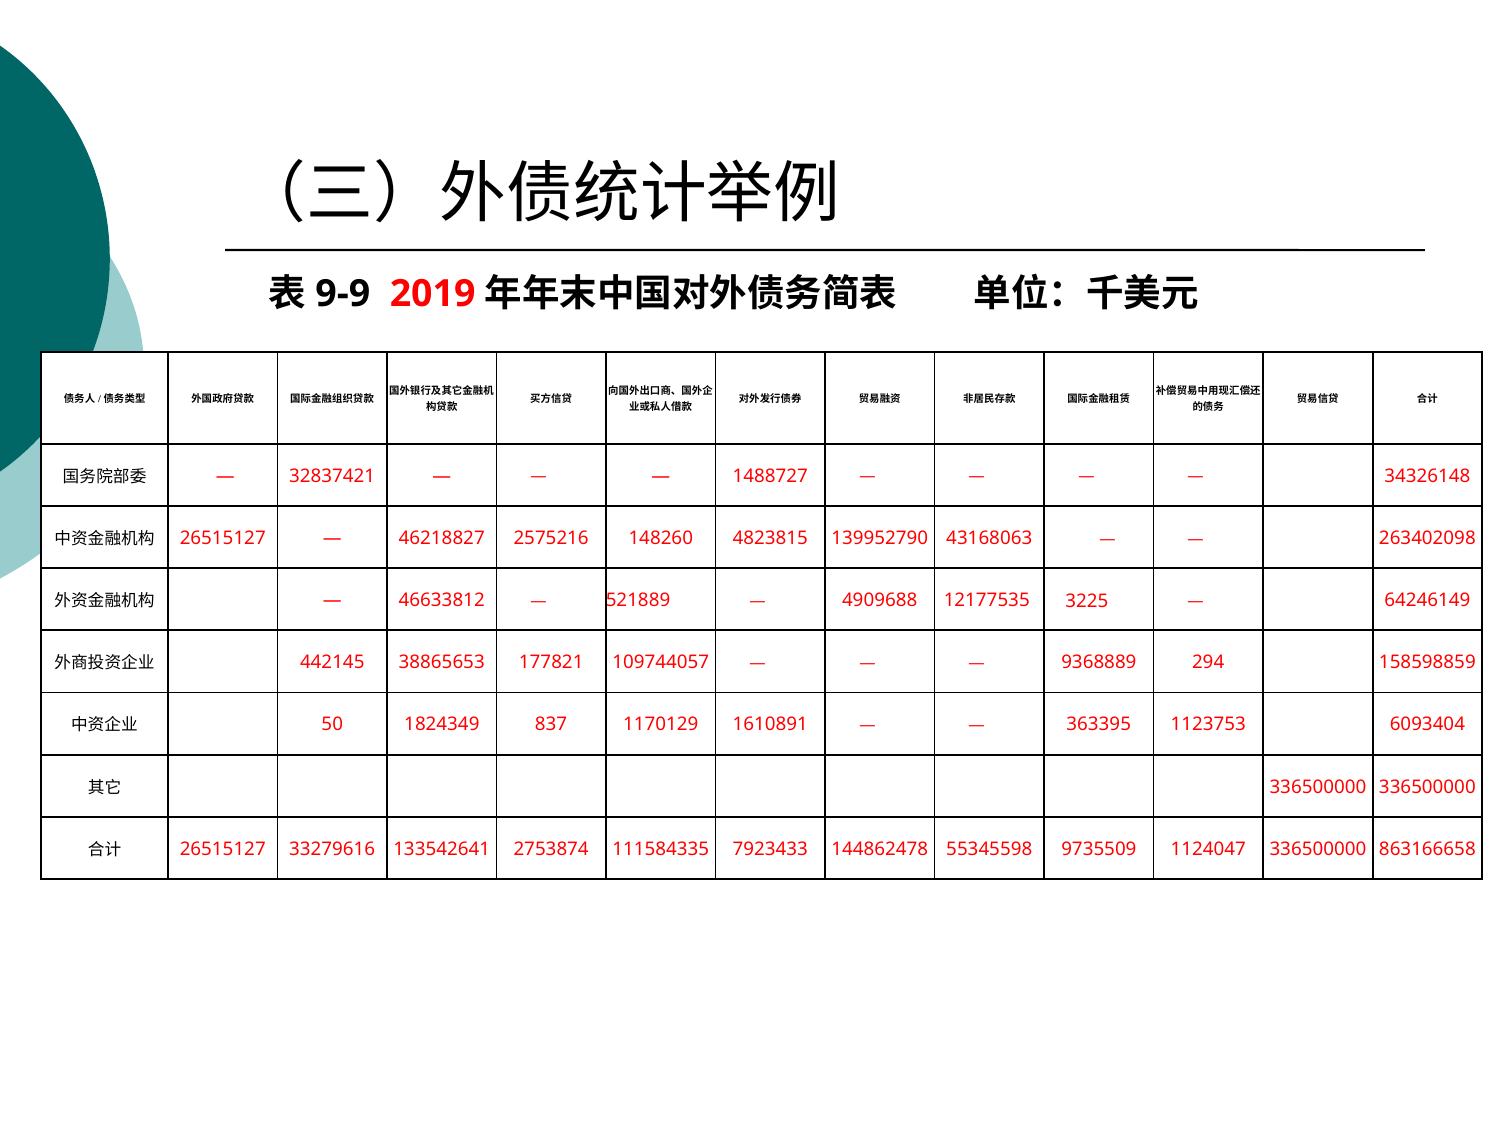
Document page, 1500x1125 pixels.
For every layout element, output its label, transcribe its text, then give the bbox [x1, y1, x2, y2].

table_cell — [935, 631, 1043, 692]
table_cell 6093404 [1374, 693, 1481, 754]
table_cell 9368889 [1045, 631, 1153, 692]
table_header 外国政府贷款 [169, 353, 277, 443]
table_cell 中资金融机构 [42, 507, 167, 567]
table_cell 12177535 [935, 569, 1043, 629]
table_cell 863166658 [1374, 818, 1481, 878]
table_header 补偿贸易中用现汇偿还的债务 [1154, 353, 1262, 443]
table_cell [935, 756, 1043, 816]
table_header 向国外出口商、国外企业或私人借款 [607, 353, 715, 443]
table_cell 4823815 [716, 507, 824, 567]
table_cell 34326148 [1374, 445, 1481, 505]
table_cell 7923433 [716, 818, 824, 878]
table_cell — [1045, 445, 1153, 505]
table_cell 38865653 [388, 631, 496, 692]
list 表9-9 2019年年末中国对外债务简表 单位：千美元 [253, 260, 1331, 330]
table_header 贸易融资 [826, 353, 934, 443]
table_cell [716, 756, 824, 816]
table_cell — [497, 445, 605, 505]
table_cell — [826, 693, 934, 754]
table_cell 336500000 [1374, 756, 1481, 816]
table_cell [169, 693, 277, 754]
table_cell 其它 [42, 756, 167, 816]
table_cell 148260 [607, 507, 715, 567]
table_cell 363395 [1045, 693, 1153, 754]
table_cell 111584335 [607, 818, 715, 878]
table_cell [1264, 507, 1372, 567]
table_cell 4909688 [826, 569, 934, 629]
table_cell [1264, 569, 1372, 629]
table_cell 1824349 [388, 693, 496, 754]
table_cell 336500000 [1264, 756, 1372, 816]
table_cell [278, 756, 386, 816]
table_header 非居民存款 [935, 353, 1043, 443]
table_header 国外银行及其它金融机构贷款 [388, 353, 496, 443]
table_cell — [1154, 445, 1262, 505]
table_header 国际金融租赁 [1045, 353, 1153, 443]
table_cell — [716, 631, 824, 692]
table_cell 43168063 [935, 507, 1043, 567]
table_cell [1045, 756, 1153, 816]
table_cell [169, 569, 277, 629]
table_cell — [1154, 507, 1262, 567]
table_cell 294 [1154, 631, 1262, 692]
table_cell — [388, 445, 496, 505]
table_cell [1264, 631, 1372, 692]
table_cell 33279616 [278, 818, 386, 878]
table_cell — [278, 569, 386, 629]
table_cell 55345598 [935, 818, 1043, 878]
table_cell 64246149 [1374, 569, 1481, 629]
table_cell [607, 756, 715, 816]
table_cell 336500000 [1264, 818, 1372, 878]
table_cell 3225 [1045, 569, 1153, 629]
table_cell 中资企业 [42, 693, 167, 754]
table_cell 合计 [42, 818, 167, 878]
table_cell — [1045, 507, 1153, 567]
table_cell — [278, 507, 386, 567]
table_cell 2575216 [497, 507, 605, 567]
table_cell [388, 756, 496, 816]
table_cell 外商投资企业 [42, 631, 167, 692]
table_cell [497, 756, 605, 816]
table_cell — [169, 445, 277, 505]
table_cell 144862478 [826, 818, 934, 878]
table_cell [826, 756, 934, 816]
table_cell [1264, 693, 1372, 754]
table_header 债务人/债务类型 [42, 353, 167, 443]
table_cell 9735509 [1045, 818, 1153, 878]
table_cell 1123753 [1154, 693, 1262, 754]
table_cell — [607, 445, 715, 505]
table_header 对外发行债券 [716, 353, 824, 443]
table_cell — [935, 693, 1043, 754]
table_cell — [935, 445, 1043, 505]
table_cell — [497, 569, 605, 629]
table_cell 139952790 [826, 507, 934, 567]
table_cell 133542641 [388, 818, 496, 878]
table_cell — [826, 631, 934, 692]
table_cell 32837421 [278, 445, 386, 505]
table_cell 国务院部委 [42, 445, 167, 505]
table_cell 46633812 [388, 569, 496, 629]
table_cell — [826, 445, 934, 505]
table_cell [169, 756, 277, 816]
table_header 合计 [1374, 353, 1481, 443]
table_cell 263402098 [1374, 507, 1481, 567]
table_cell 1610891 [716, 693, 824, 754]
table_cell 外资金融机构 [42, 569, 167, 629]
table_cell 521889 [607, 569, 715, 629]
table_cell 50 [278, 693, 386, 754]
table_header 国际金融组织贷款 [278, 353, 386, 443]
table_cell 1488727 [716, 445, 824, 505]
table_cell [1264, 445, 1372, 505]
table_cell 26515127 [169, 818, 277, 878]
table_cell 1170129 [607, 693, 715, 754]
table_header 买方信贷 [497, 353, 605, 443]
table_cell 26515127 [169, 507, 277, 567]
table_cell 46218827 [388, 507, 496, 567]
table_cell [169, 631, 277, 692]
table_cell 442145 [278, 631, 386, 692]
table_cell — [716, 569, 824, 629]
table_cell 177821 [497, 631, 605, 692]
table_cell 2753874 [497, 818, 605, 878]
table_cell 109744057 [607, 631, 715, 692]
table_cell 837 [497, 693, 605, 754]
table_header 贸易信贷 [1264, 353, 1372, 443]
title （三）外债统计举例 [224, 49, 1425, 238]
table_cell [1154, 756, 1262, 816]
table_cell 1124047 [1154, 818, 1262, 878]
table_cell 158598859 [1374, 631, 1481, 692]
table_cell — [1154, 569, 1262, 629]
